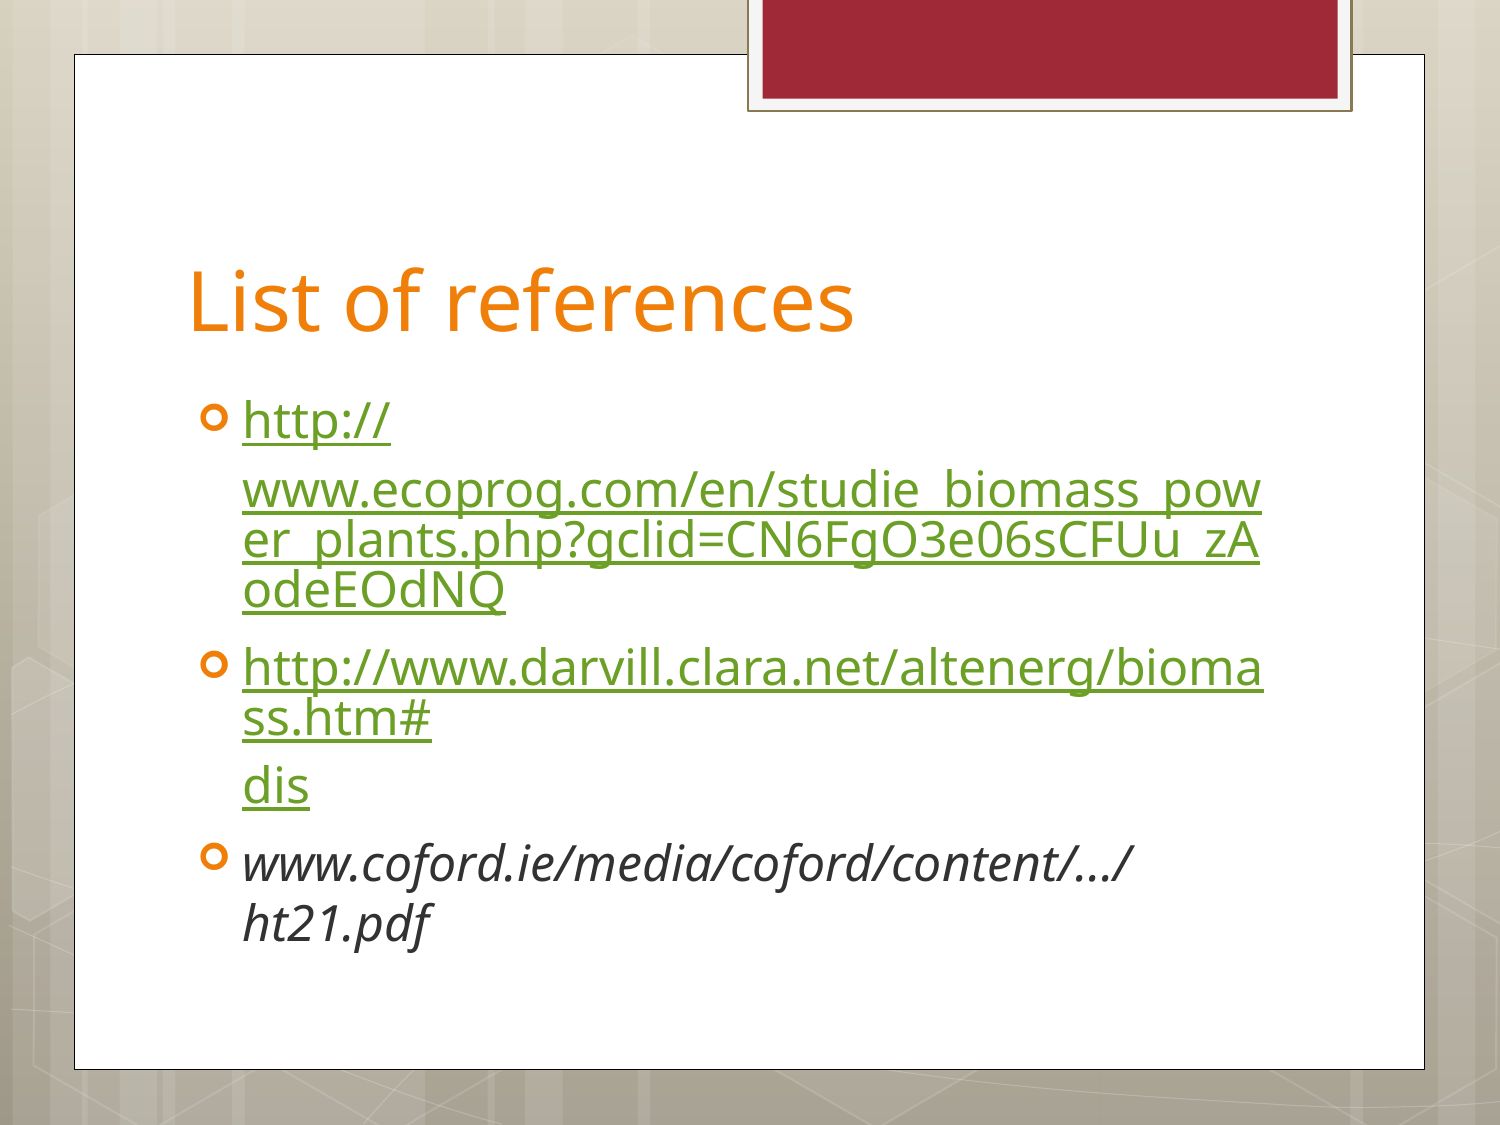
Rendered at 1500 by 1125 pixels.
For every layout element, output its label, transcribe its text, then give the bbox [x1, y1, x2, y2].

title List of references [171, 168, 1324, 357]
list http://www.ecoprog.com/en/studie_biomass_power_plants.php?gclid=CN6FgO3e06sCFUu_zAodeEOdNQ http://www.darvill.clara.net/altenerg/biomass.htm#dis www.coford.ie/media/coford/content/.../ht21.pdf [171, 381, 1283, 957]
